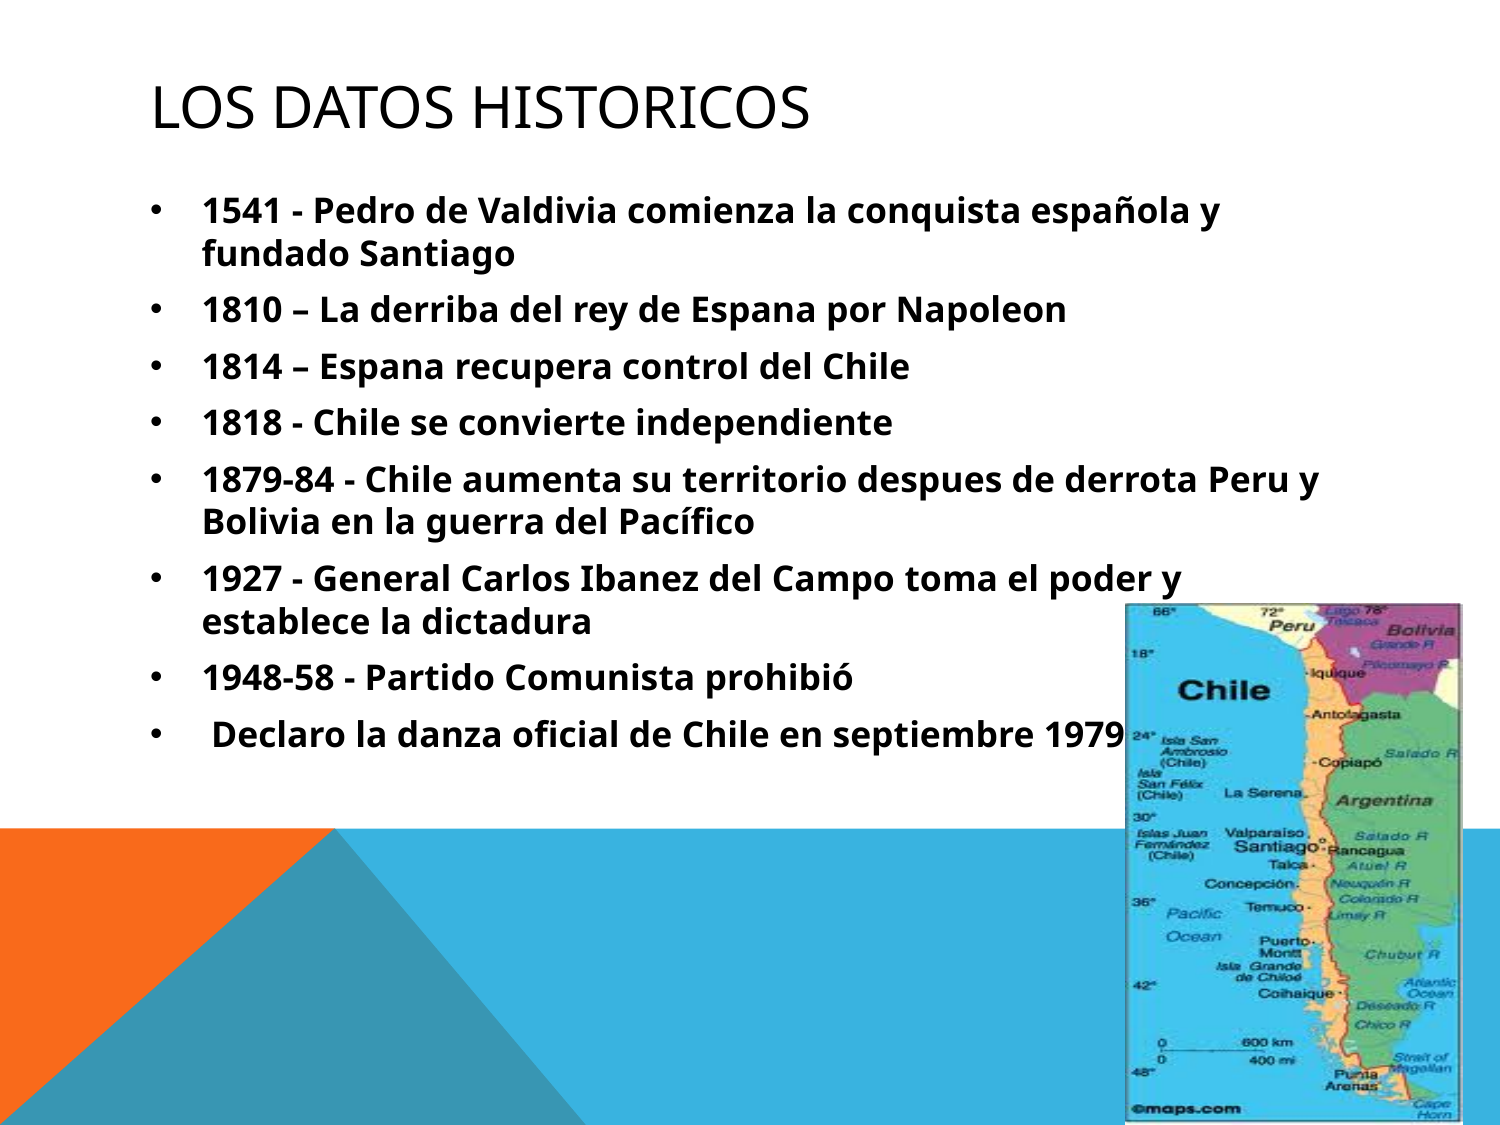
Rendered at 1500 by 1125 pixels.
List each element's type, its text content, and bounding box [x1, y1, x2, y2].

picture [1124, 602, 1463, 1125]
list 1541 - Pedro de Valdivia comienza la conquista española y fundado Santiago 1810 – La derriba del rey de Espana por Napoleon 1814 – Espana recupera control del Chile 1818 - Chile se convierte independiente 1879-84 - Chile aumenta su territorio despues de derrota Peru y Bolivia en la guerra del Pacífico 1927 - General Carlos Ibanez del Campo toma el poder y establece la dictadura 1948-58 - Partido Comunista prohibió Declaro la danza oficial de Chile en septiembre 1979 [135, 180, 1369, 768]
title Los Datos Historicos [135, 60, 1369, 150]
